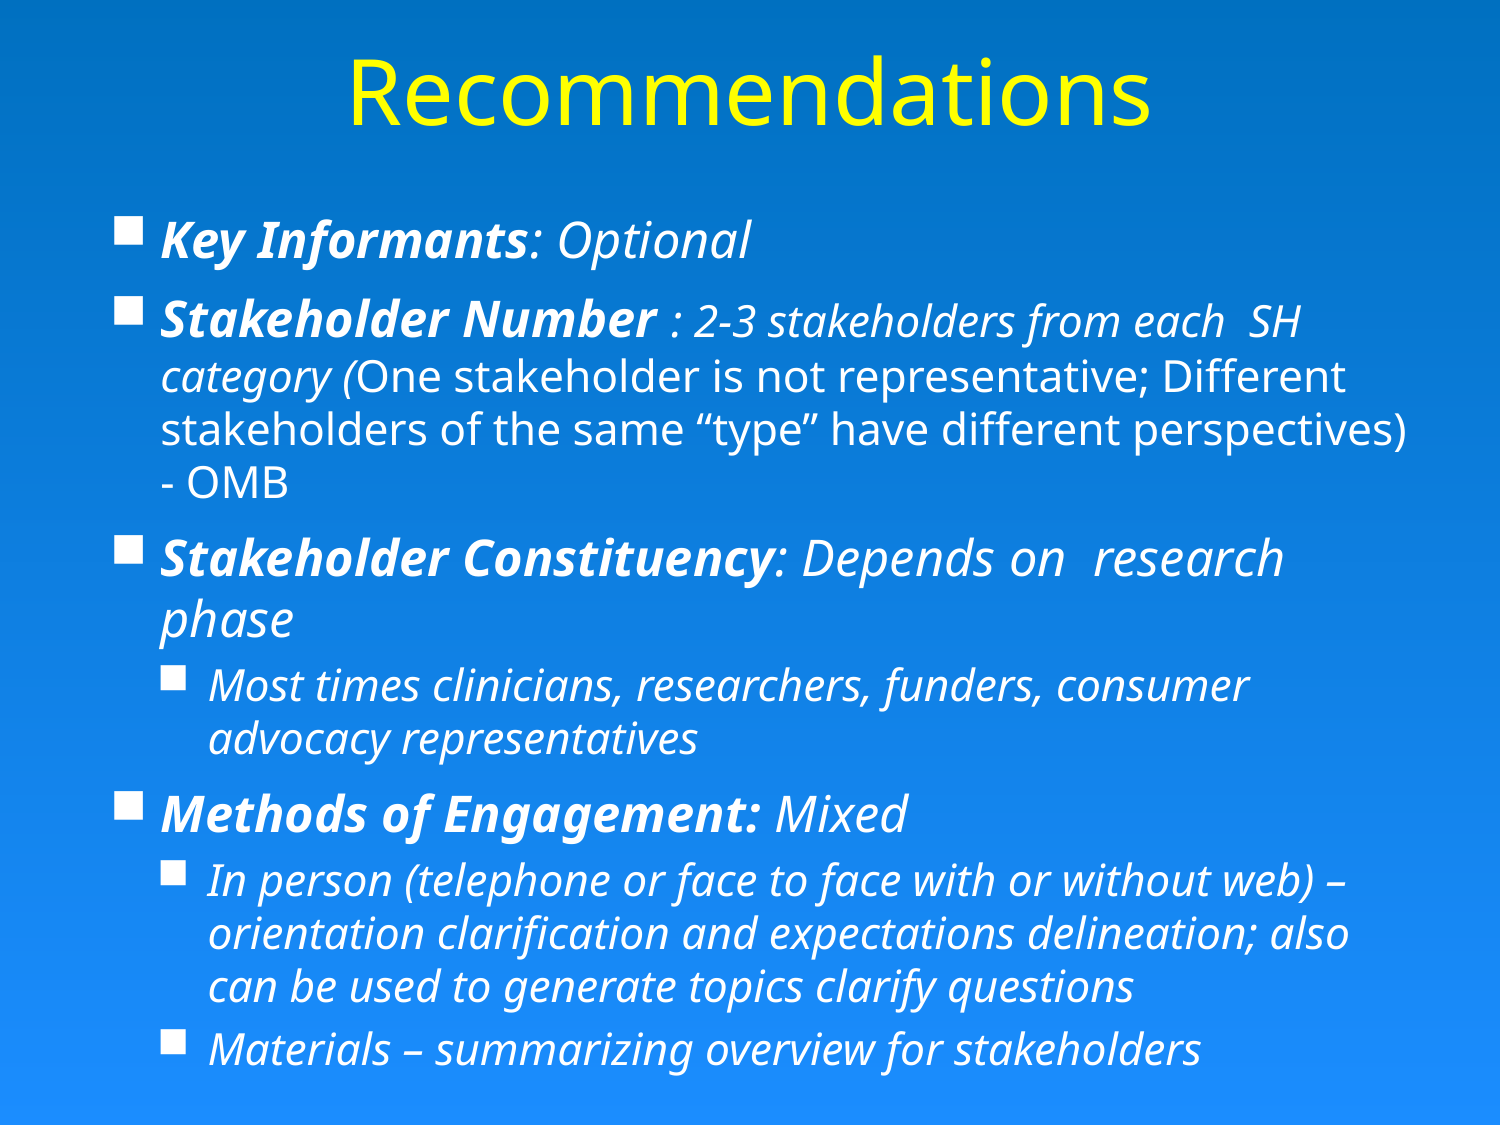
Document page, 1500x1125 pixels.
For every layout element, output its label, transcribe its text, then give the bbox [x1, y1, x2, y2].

list Key Informants: Optional Stakeholder Number : 2-3 stakeholders from each SH category (One stakeholder is not representative; Different stakeholders of the same “type” have different perspectives) - OMB Stakeholder Constituency: Depends on research phase Most times clinicians, researchers, funders, consumer advocacy representatives Methods of Engagement: Mixed In person (telephone or face to face with or without web) – orientation clarification and expectations delineation; also can be used to generate topics clarify questions Materials – summarizing overview for stakeholders [74, 199, 1426, 1085]
title Recommendations [78, 2, 1422, 176]
